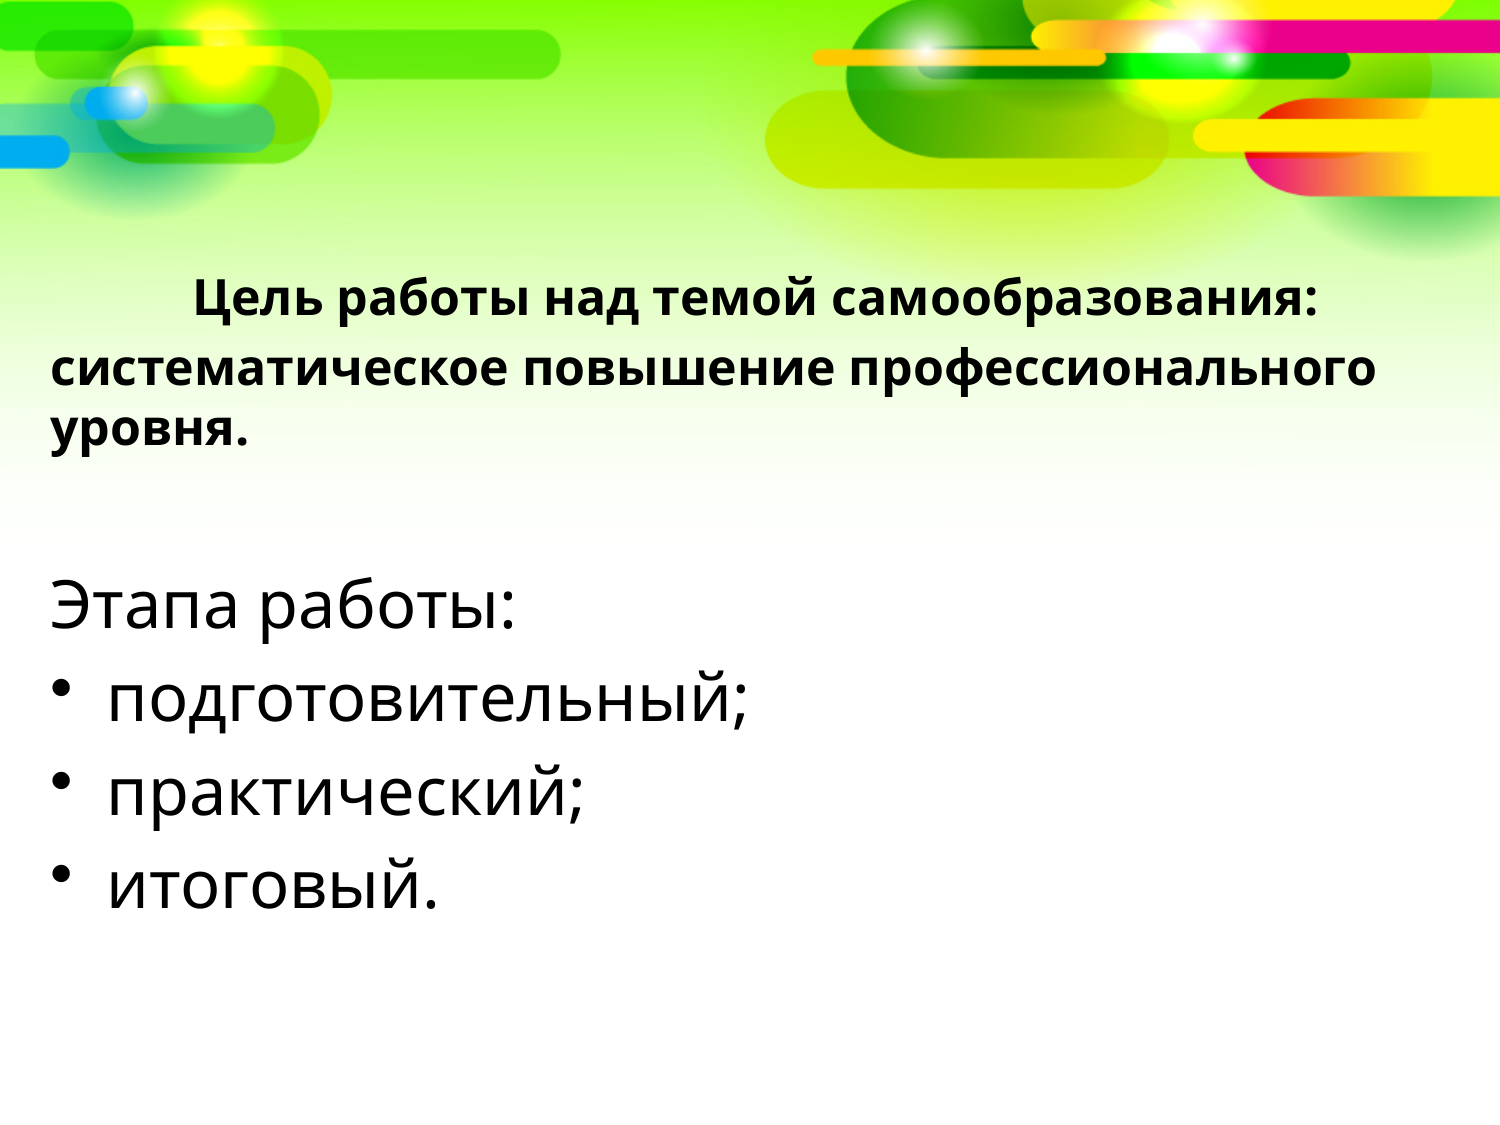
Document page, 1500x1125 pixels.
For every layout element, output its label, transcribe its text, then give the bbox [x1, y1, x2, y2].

list Цель работы над темой самообразования: систематическое повышение профессионального уровня. Этапа работы: подготовительный; практический; итоговый. [34, 257, 1477, 1088]
picture [0, 0, 1500, 1125]
